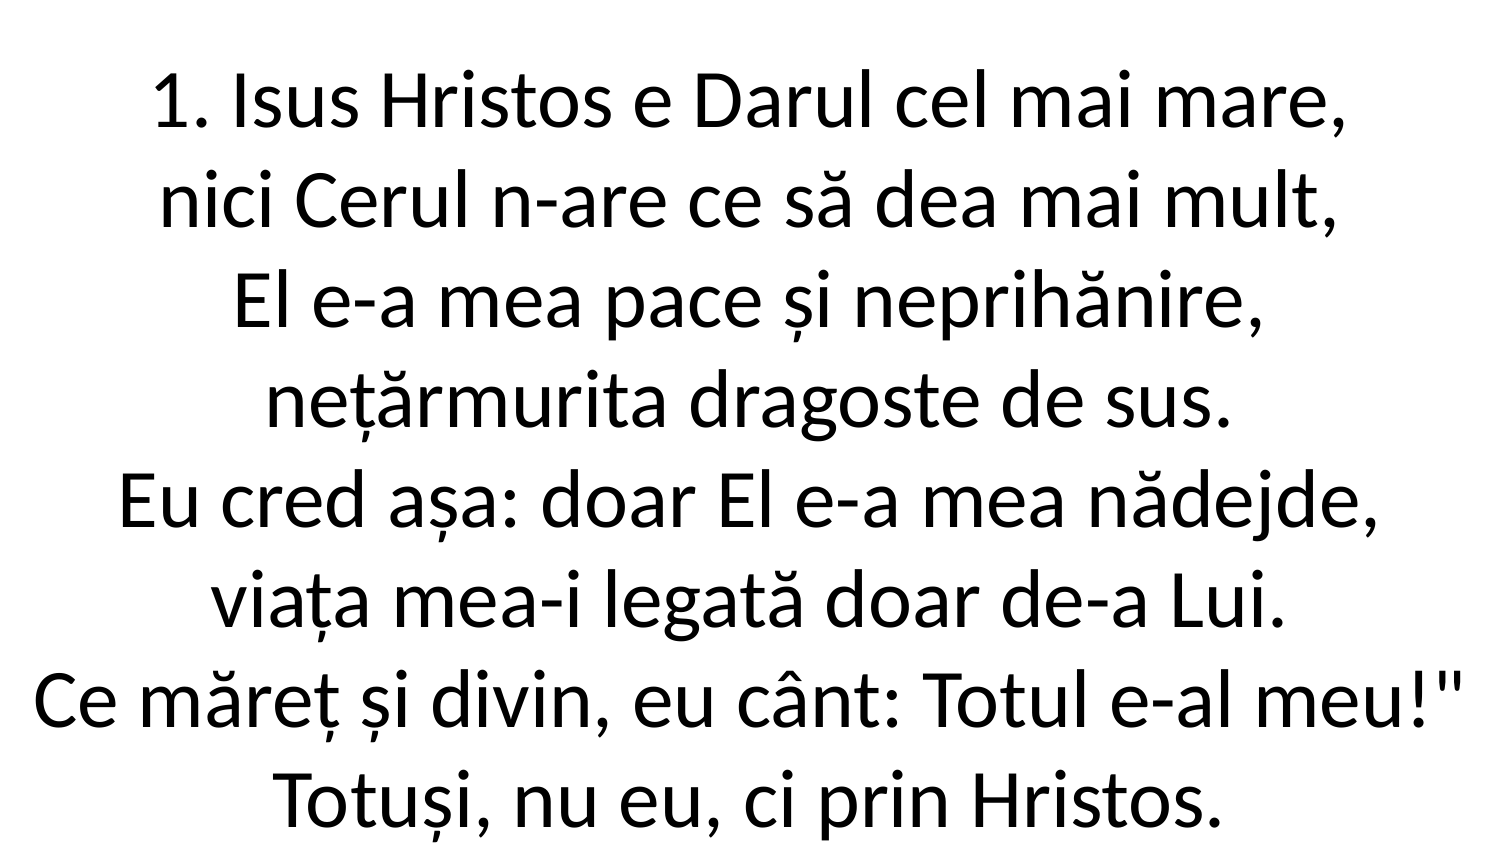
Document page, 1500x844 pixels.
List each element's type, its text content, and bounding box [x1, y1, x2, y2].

text_box 1. Isus Hristos e Darul cel mai mare, nici Cerul n-are ce să dea mai mult, El e-a mea pace și neprihănire, nețărmurita dragoste de sus. Eu cred așa: doar El e-a mea nădejde, viața mea-i legată doar de-a Lui. Ce măreț și divin, eu cânt: Totul e-al meu!" Totuși, nu eu, ci prin Hristos. [18, 0, 1482, 844]
